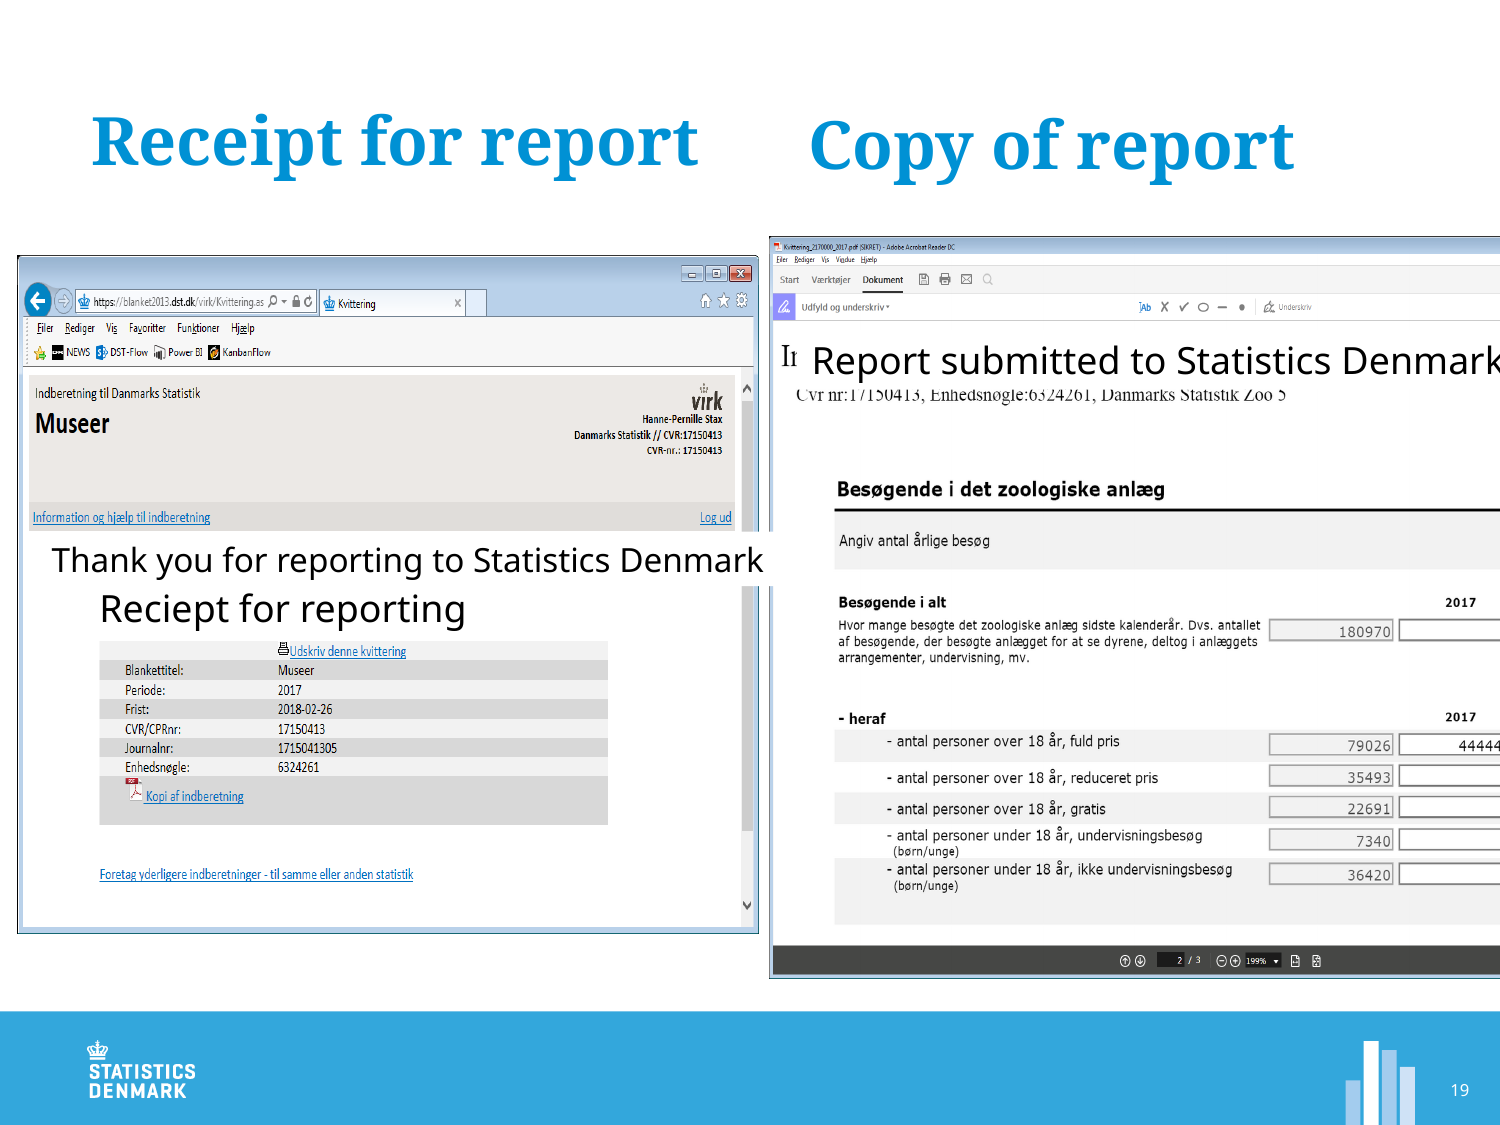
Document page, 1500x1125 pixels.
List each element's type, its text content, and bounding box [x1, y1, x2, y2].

picture [87, 1040, 195, 1098]
slide_number 19 [1425, 1068, 1495, 1113]
picture [769, 236, 1500, 980]
text_box Copy of report [793, 49, 1492, 234]
title Receipt for report [76, 45, 1424, 233]
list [17, 255, 759, 935]
